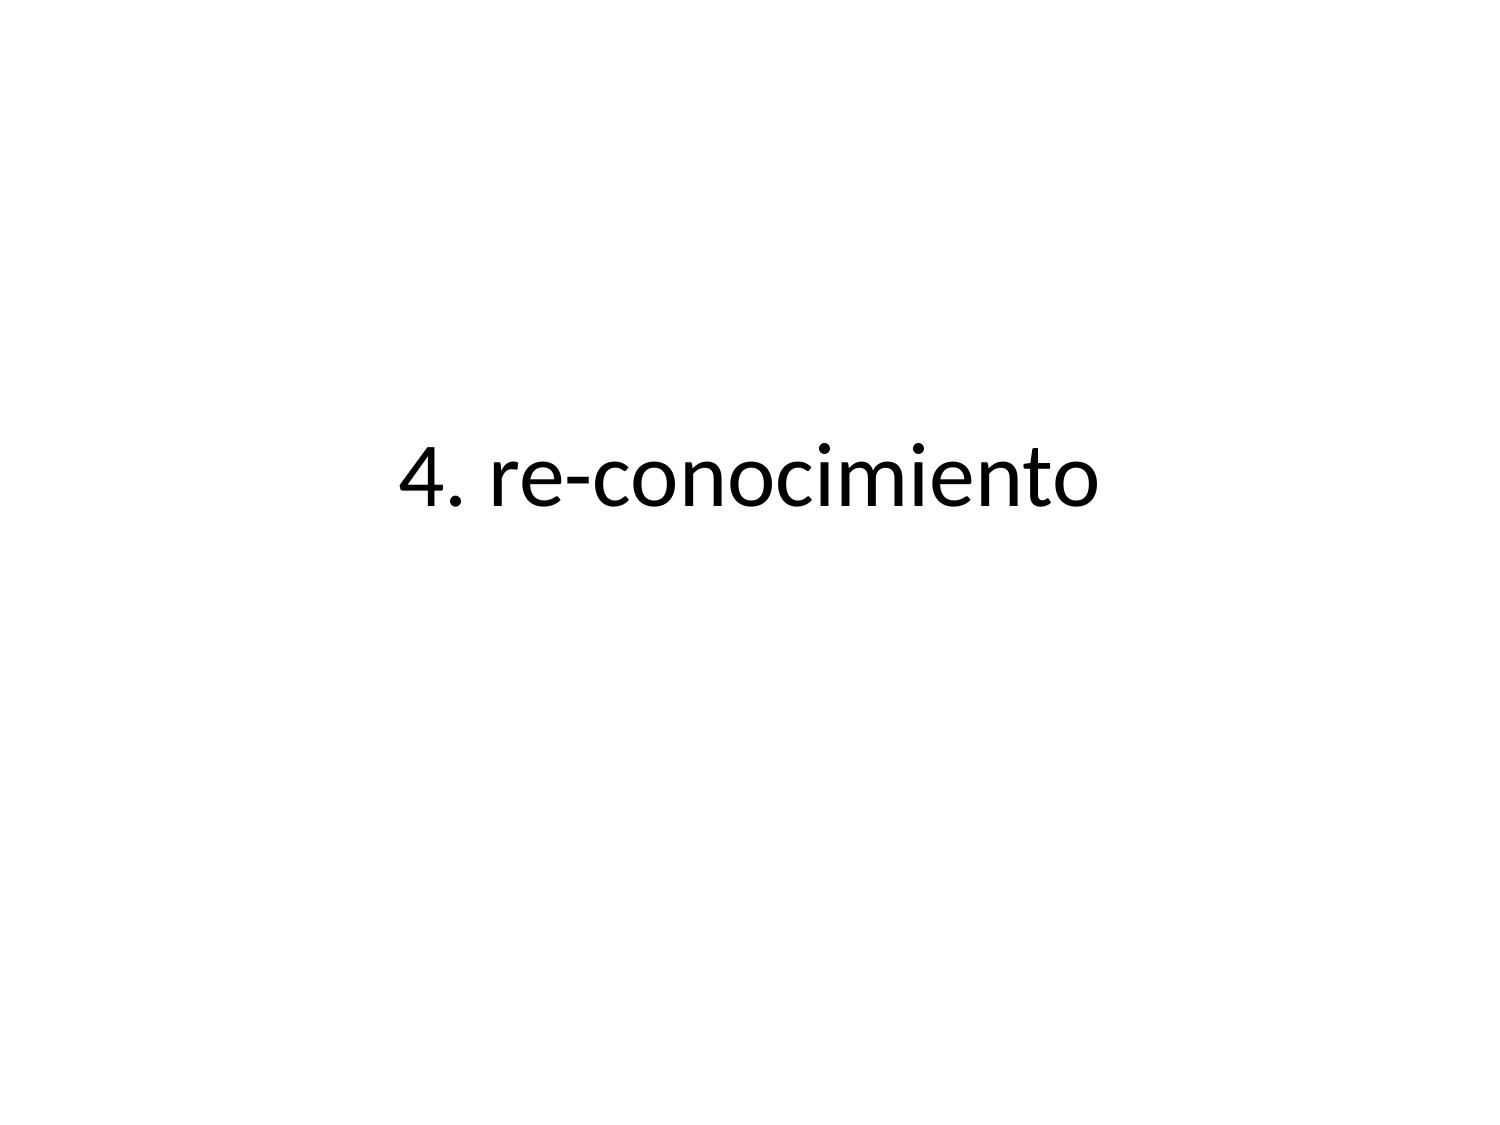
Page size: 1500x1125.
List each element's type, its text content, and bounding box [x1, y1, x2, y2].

title 4. re-conocimiento [112, 349, 1388, 591]
